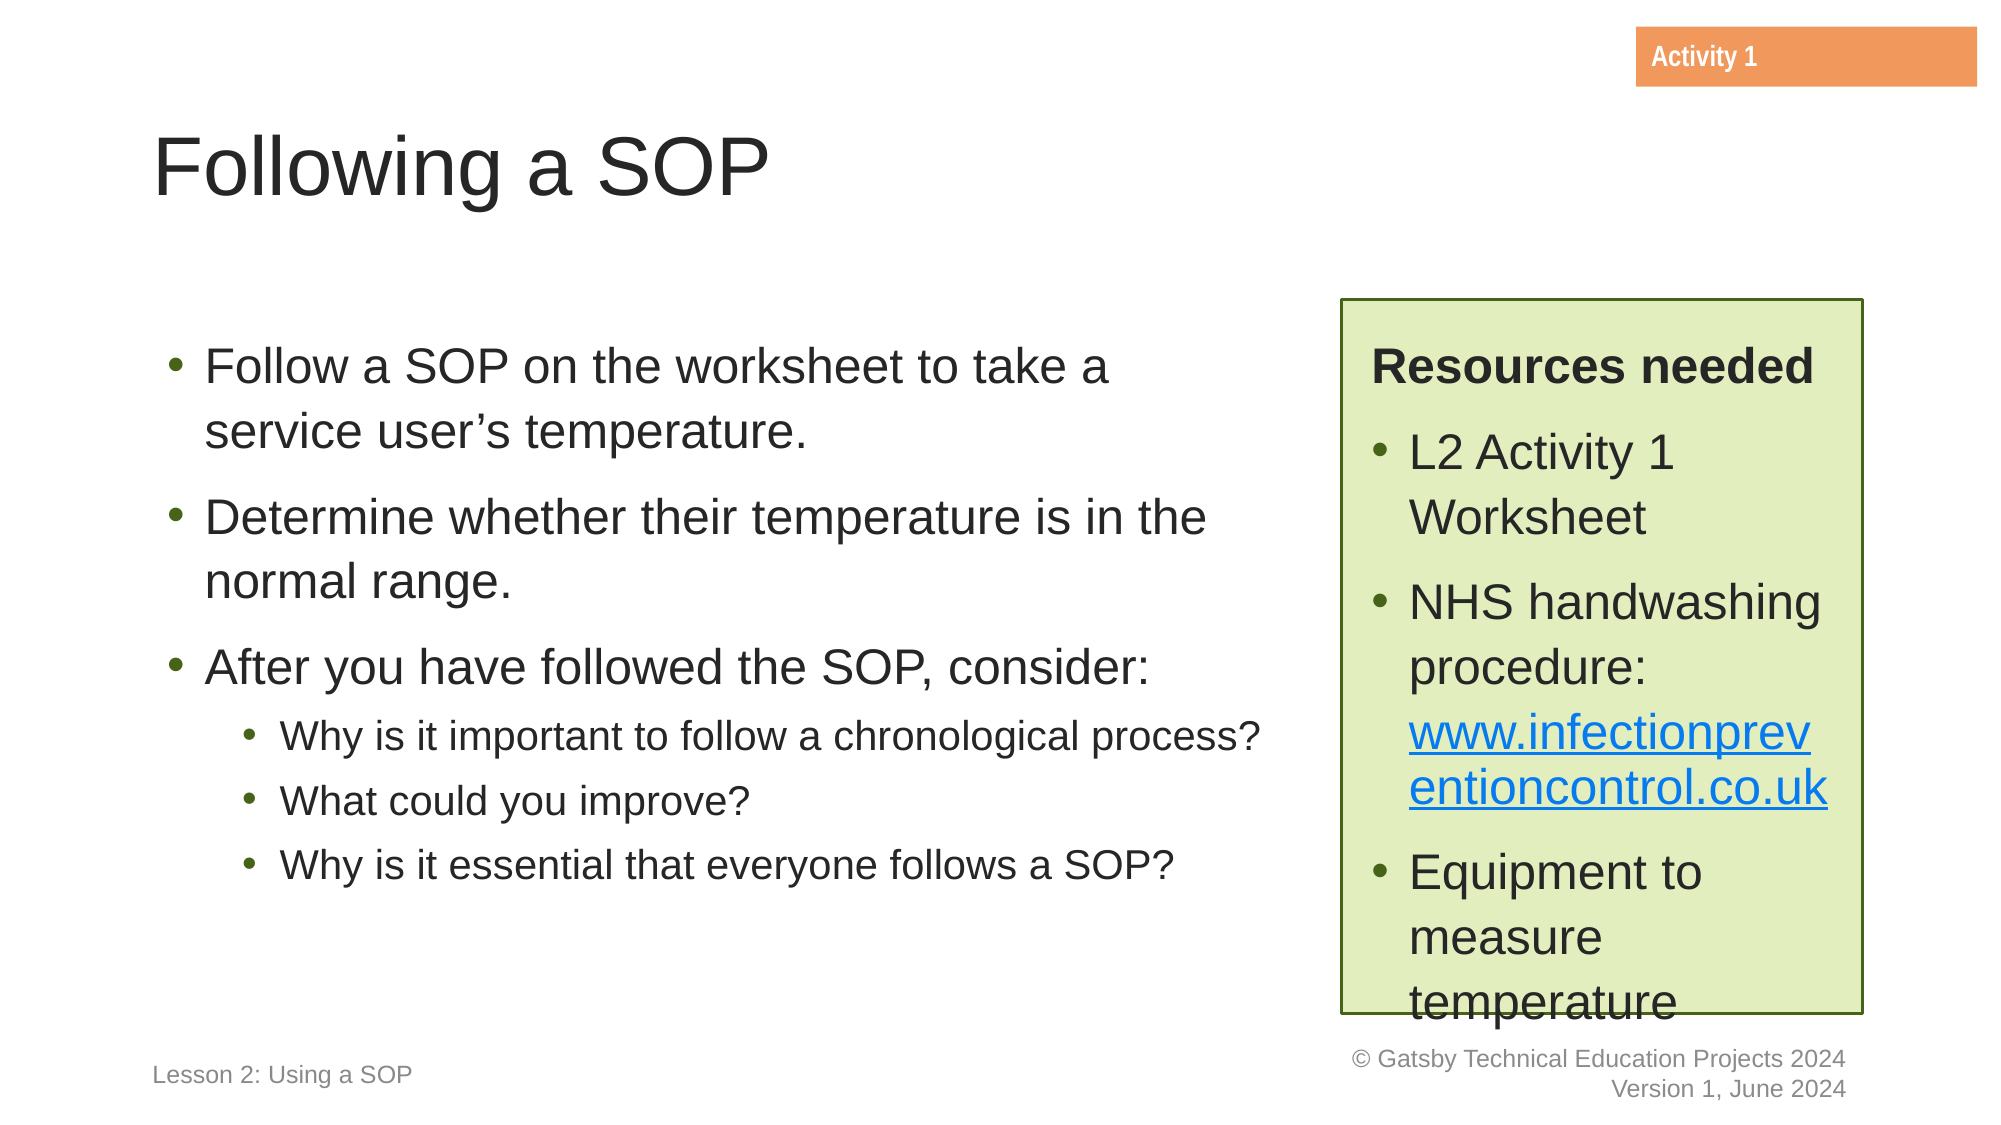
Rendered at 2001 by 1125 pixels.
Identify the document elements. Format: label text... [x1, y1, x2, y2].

list Lesson 2: Using a SOP [137, 1042, 829, 1103]
list Resources needed L2 Activity 1 Worksheet NHS handwashing procedure: www.infectionpreventioncontrol.co.uk Equipment to measure temperature [1340, 298, 1864, 1015]
title Following a SOP [137, 59, 1863, 278]
list Follow a SOP on the worksheet to take a service user’s temperature. Determine whether their temperature is in the normal range. After you have followed the SOP, consider: Why is it important to follow a chronological process? What could you improve? Why is it essential that everyone follows a SOP? [137, 299, 1300, 1014]
list Activity 1 [1636, 26, 1978, 87]
